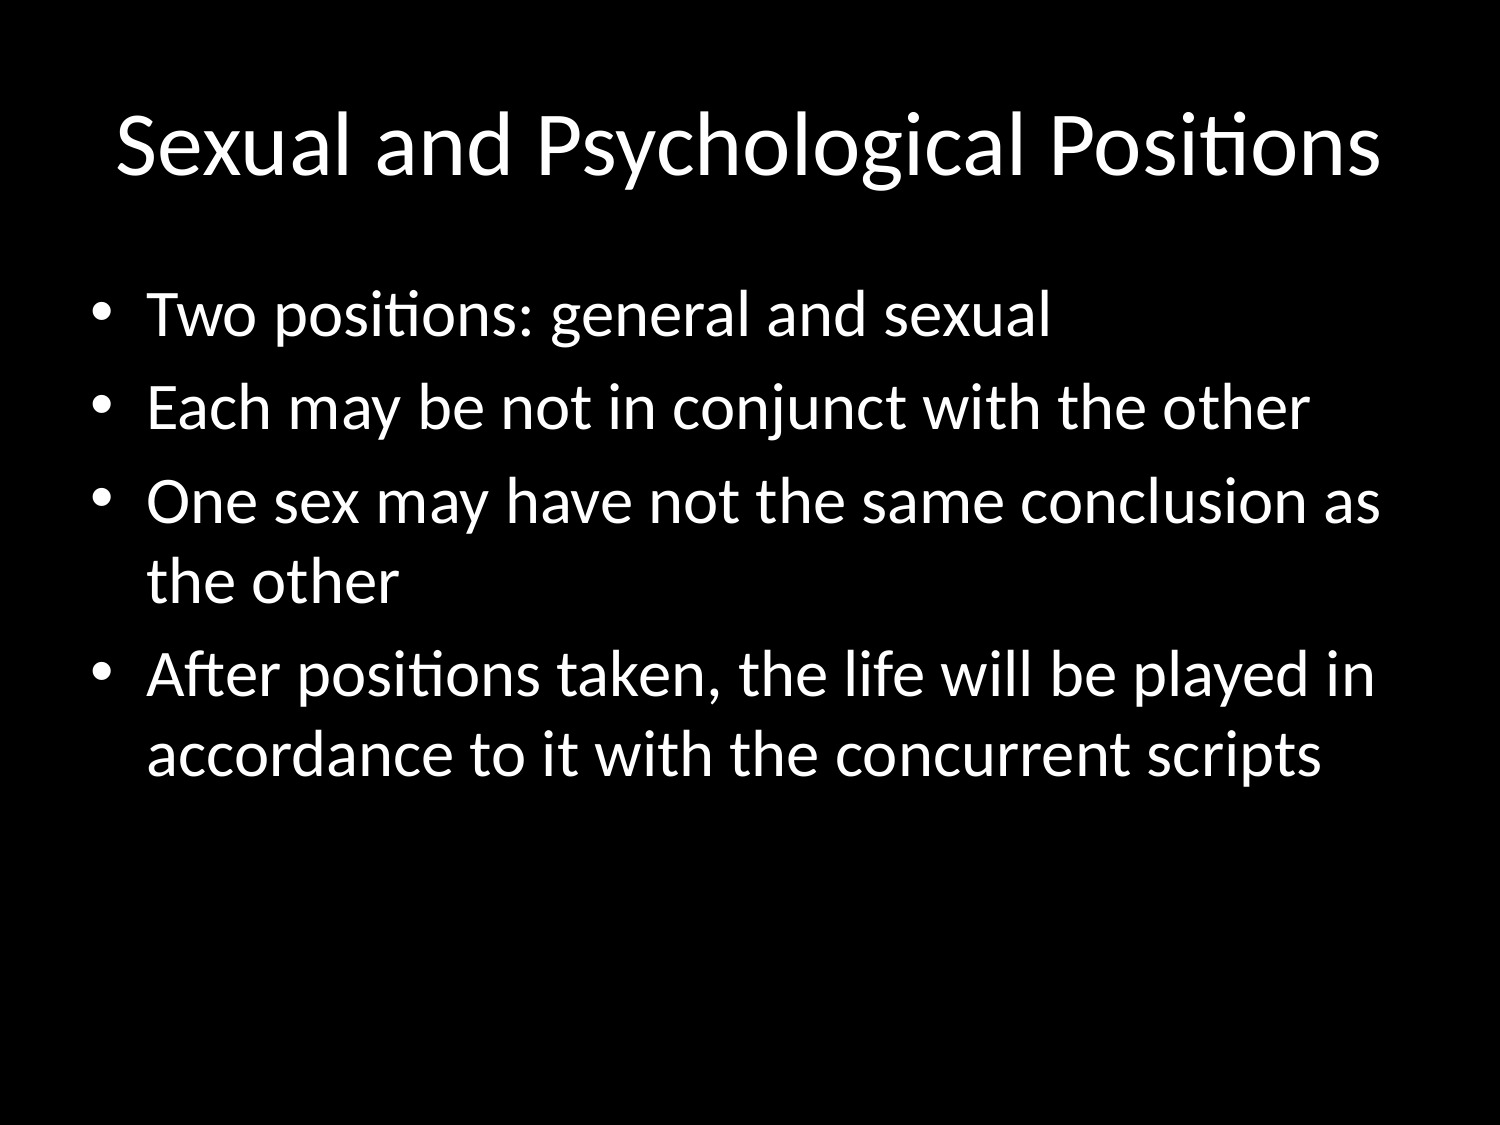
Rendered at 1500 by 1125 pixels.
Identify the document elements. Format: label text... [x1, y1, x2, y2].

list Two positions: general and sexual Each may be not in conjunct with the other One sex may have not the same conclusion as the other After positions taken, the life will be played in accordance to it with the concurrent scripts [75, 262, 1425, 1005]
title Sexual and Psychological Positions [75, 45, 1425, 233]
